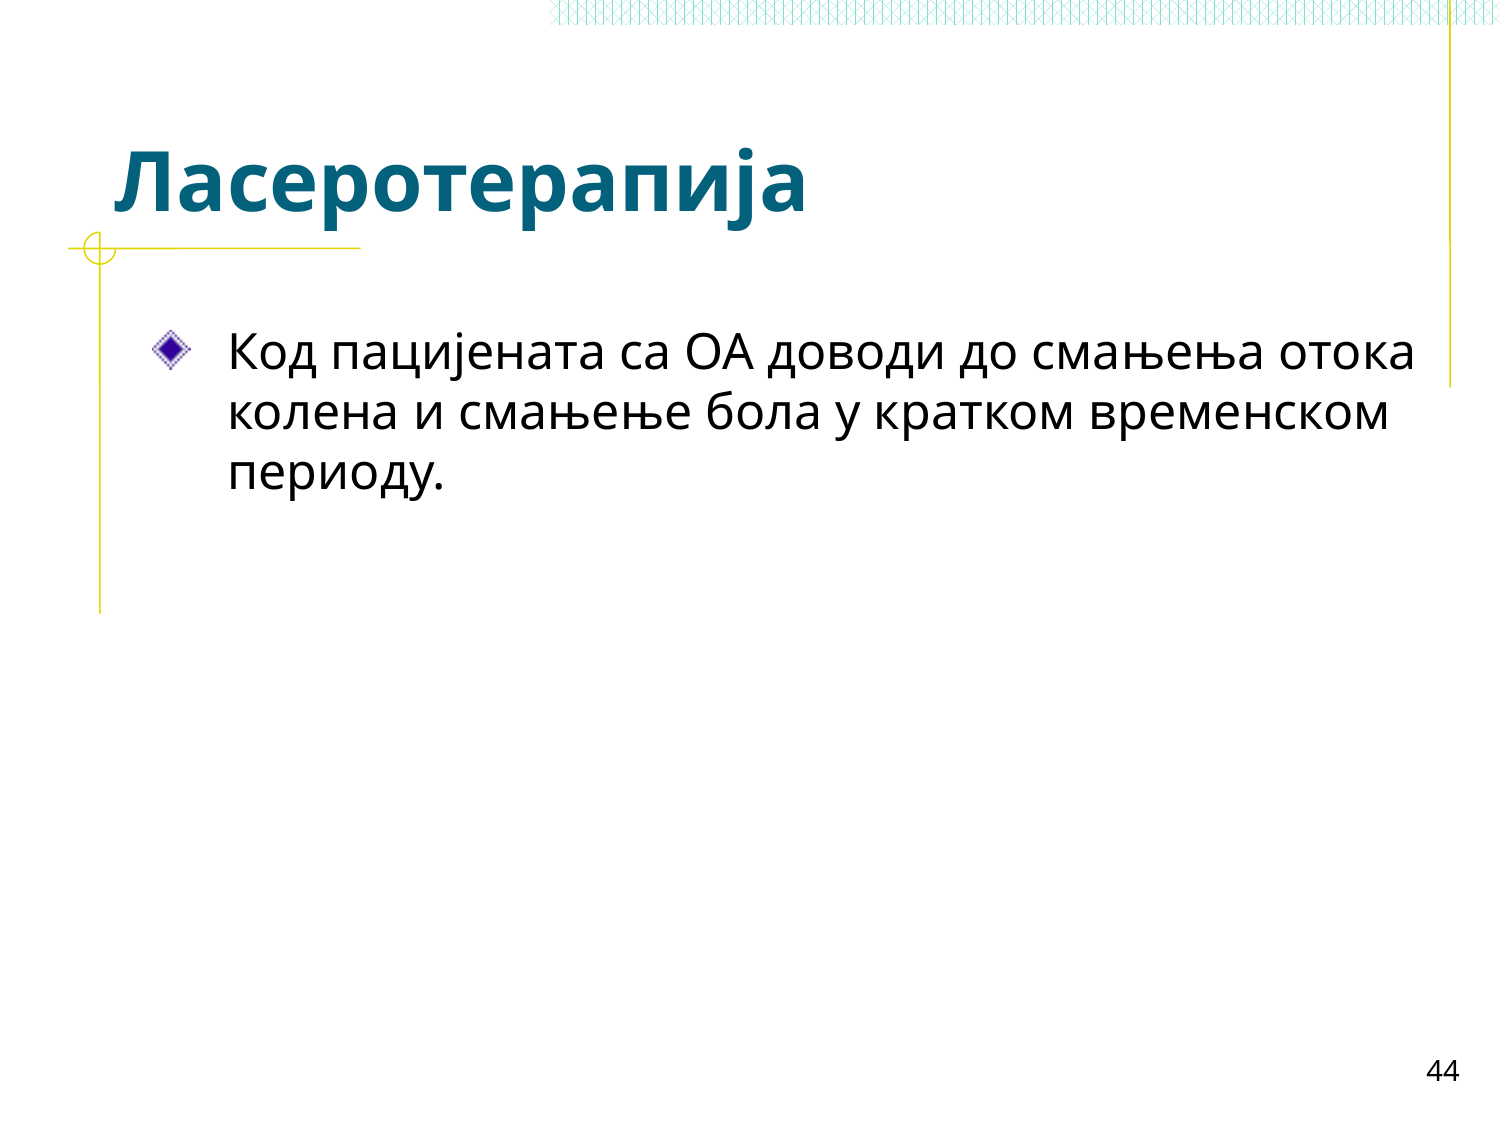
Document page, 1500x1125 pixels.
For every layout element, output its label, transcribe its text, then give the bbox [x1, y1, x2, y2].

slide_number 44 [1162, 1025, 1475, 1100]
title Ласеротерапија [99, 49, 1376, 238]
list Код пацијената са ОА доводи до смањења отока колена и смањење бола у кратком временском периоду. [137, 312, 1438, 988]
picture [152, 330, 191, 370]
